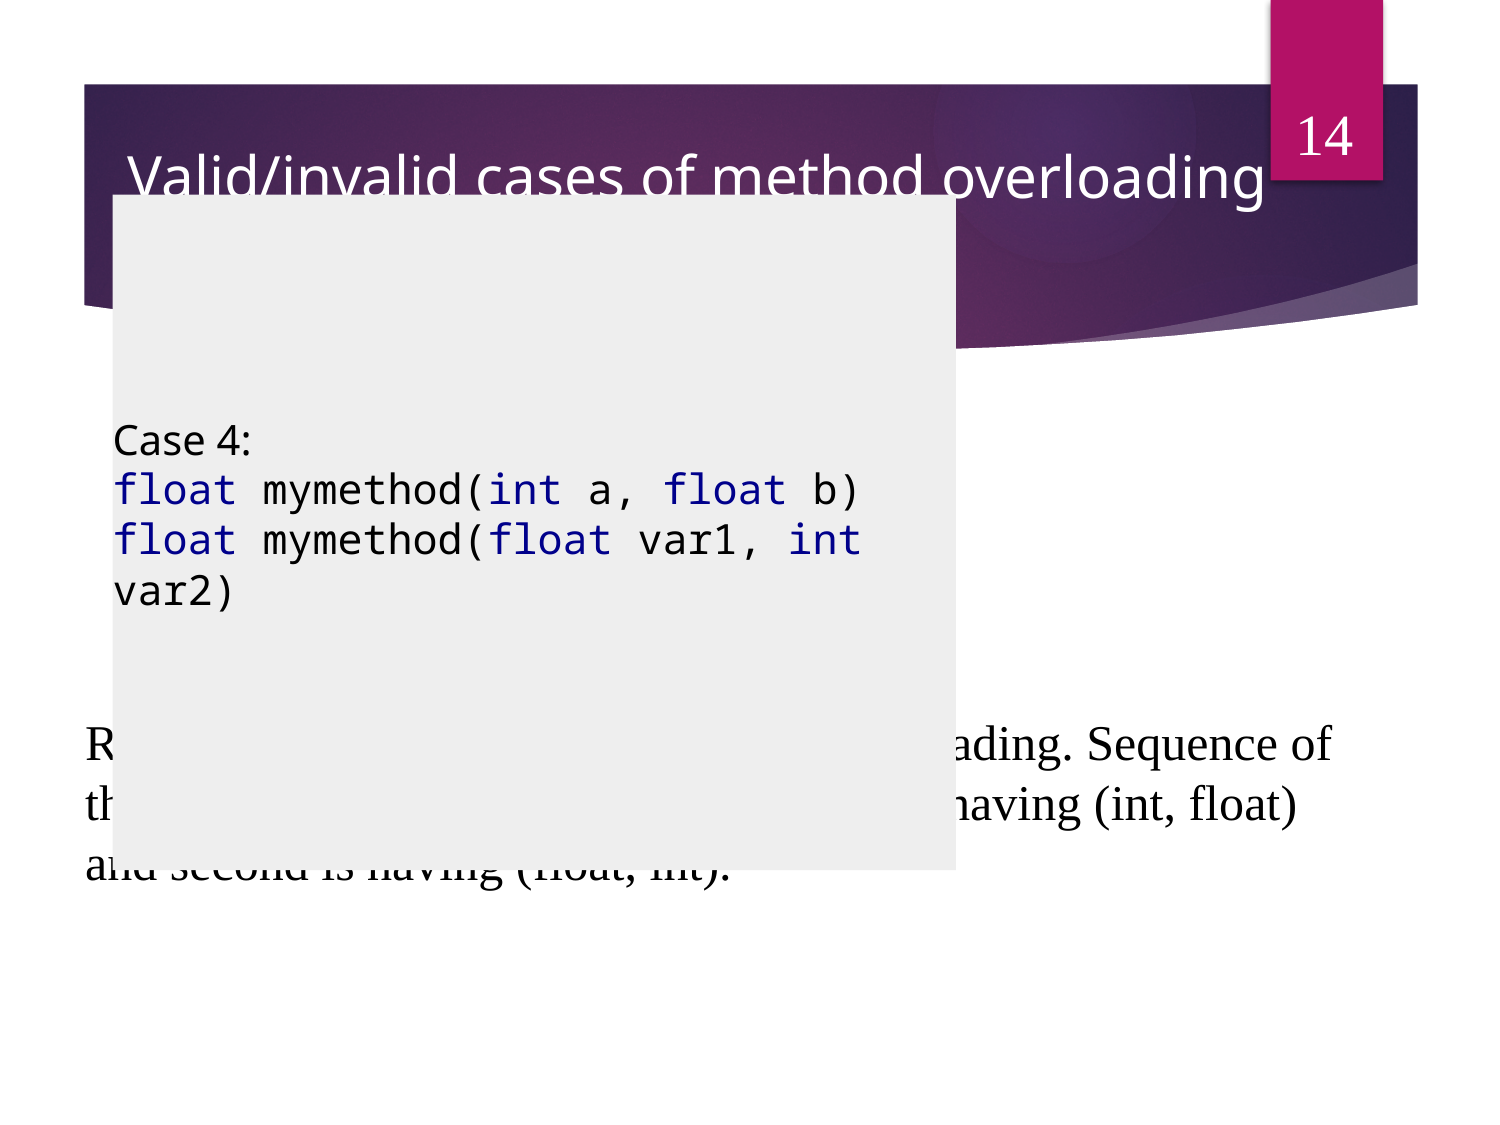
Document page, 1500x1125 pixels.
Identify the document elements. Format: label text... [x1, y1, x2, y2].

list Case 4: float mymethod(int a, float b) float mymethod(float var1, int var2) [112, 194, 956, 871]
title Valid/invalid cases of method overloading [112, 152, 1363, 269]
slide_number 14 [1259, 48, 1390, 175]
text_box Result: Perfectly fine. Valid case for overloading. Sequence of the data types are different, first method is having (int, float) and second is having (float, int). [70, 703, 1358, 898]
